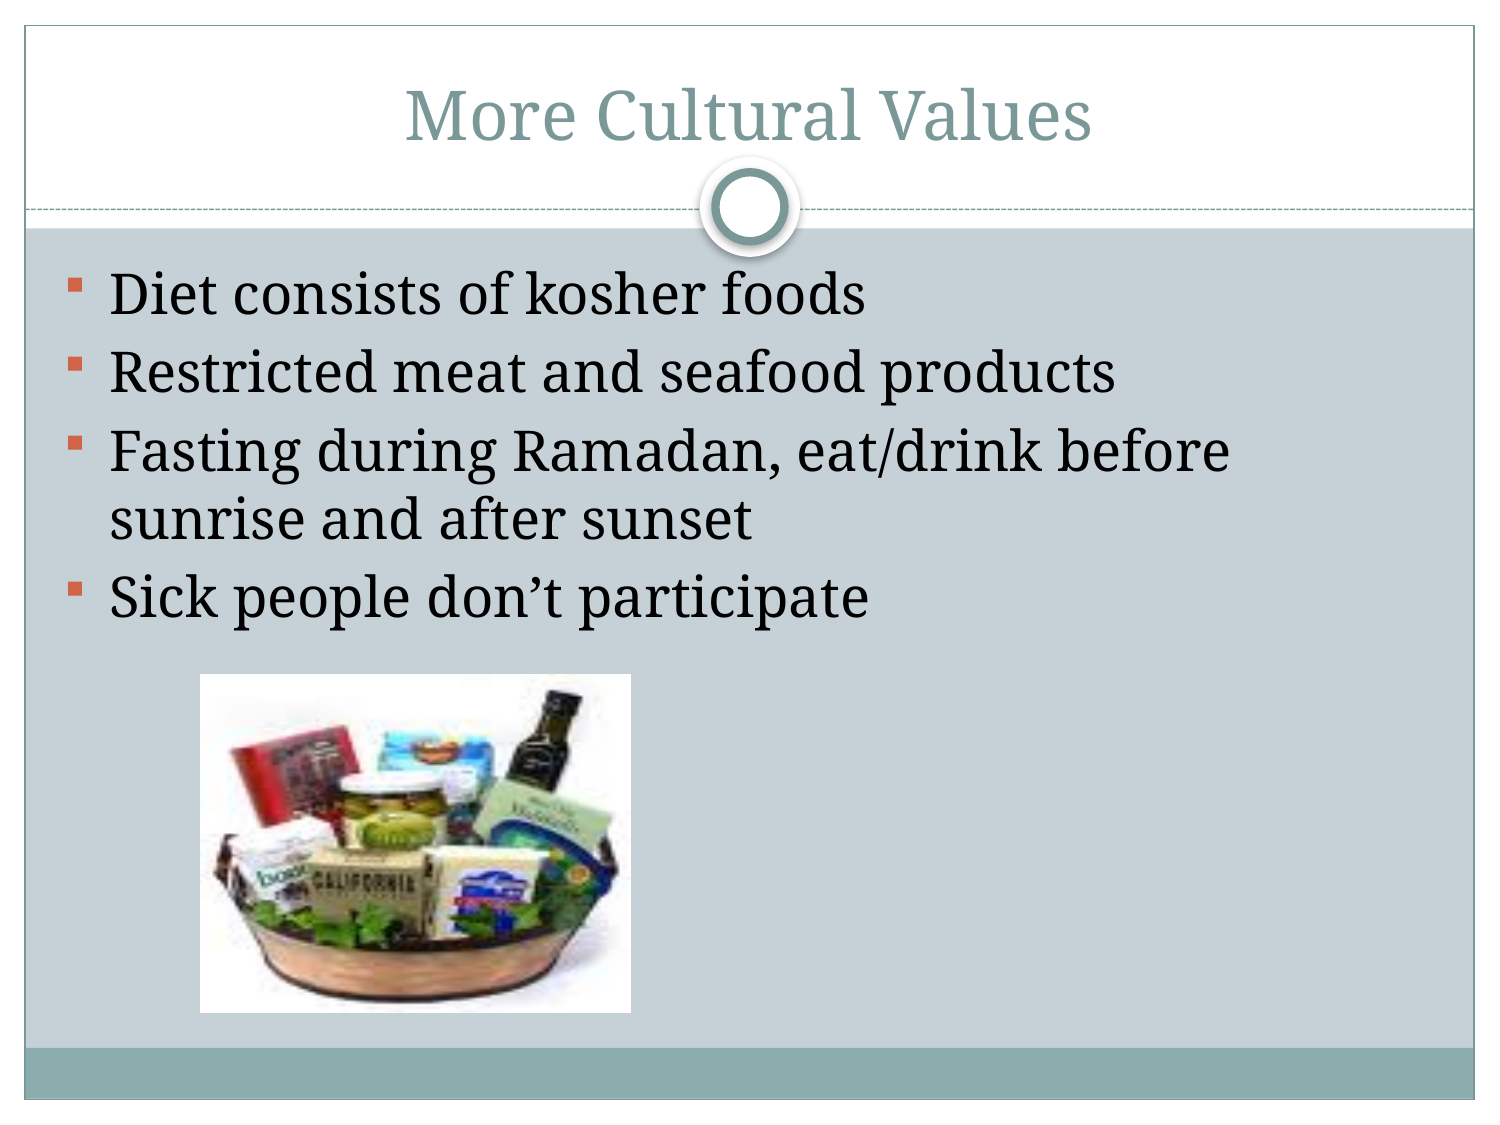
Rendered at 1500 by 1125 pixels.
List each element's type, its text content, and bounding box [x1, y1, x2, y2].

list Diet consists of kosher foods Restricted meat and seafood products Fasting during Ramadan, eat/drink before sunrise and after sunset Sick people don’t participate [49, 250, 1445, 1001]
picture [199, 674, 632, 1013]
title More Cultural Values [49, 37, 1450, 162]
